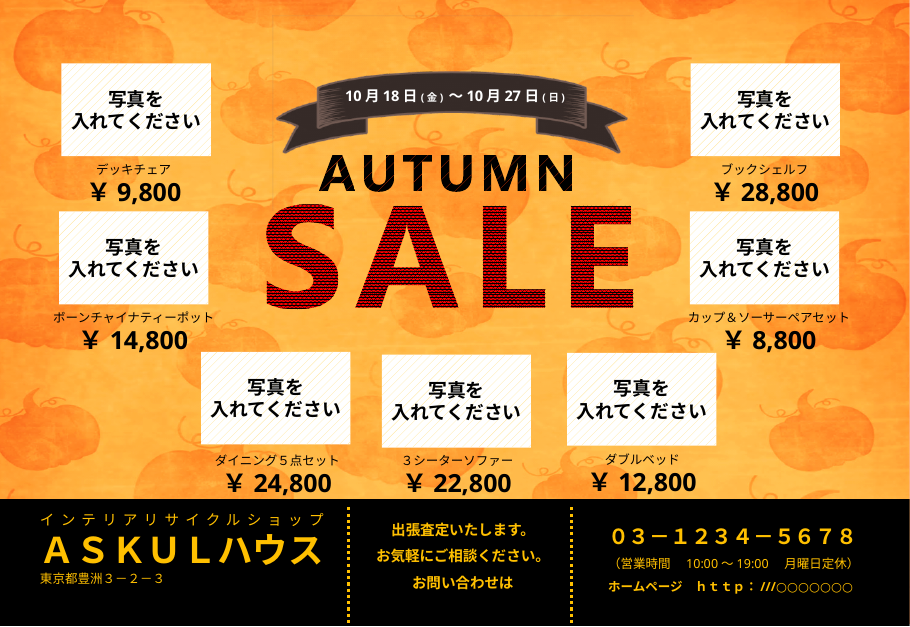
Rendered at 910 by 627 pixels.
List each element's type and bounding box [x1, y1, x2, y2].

picture [0, 0, 910, 624]
text_box [266, 204, 634, 310]
